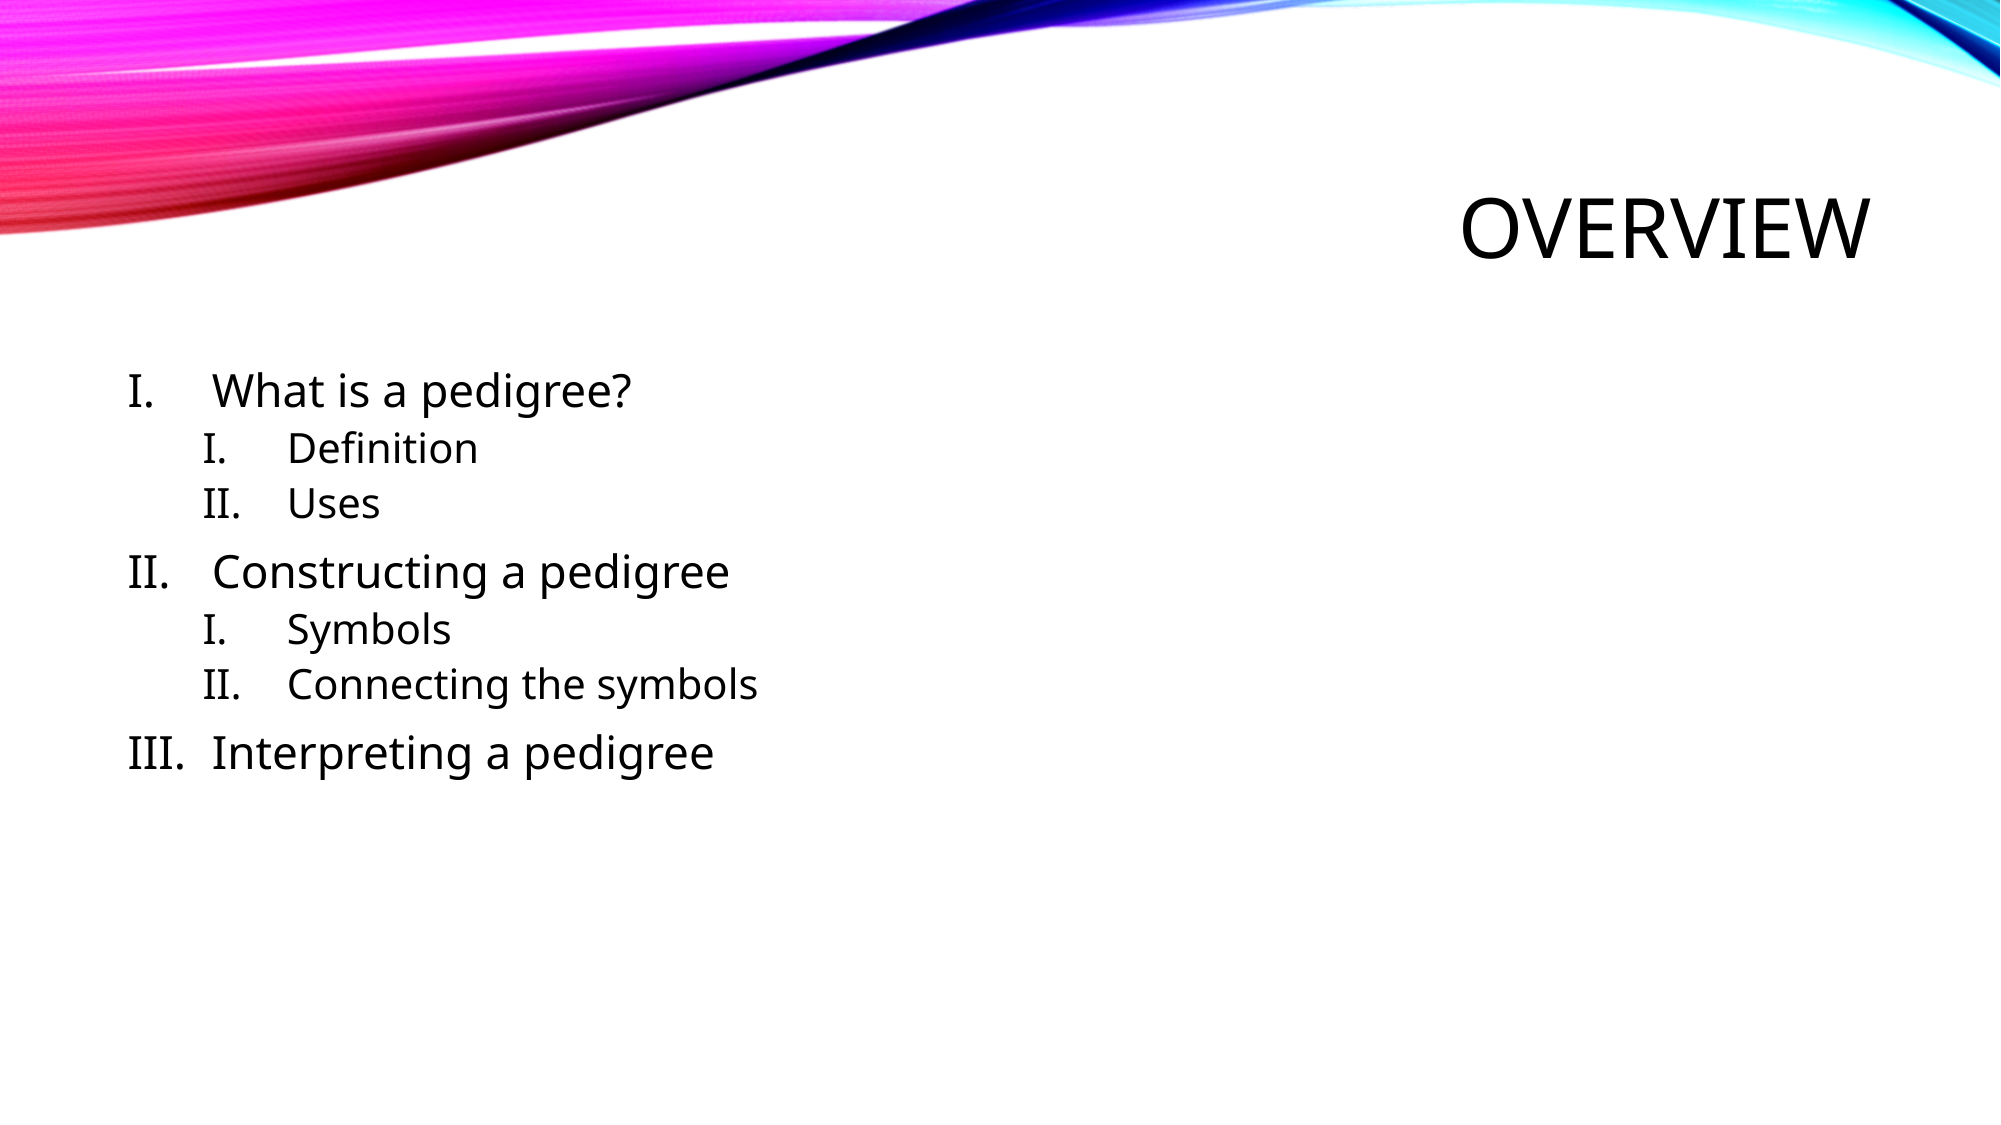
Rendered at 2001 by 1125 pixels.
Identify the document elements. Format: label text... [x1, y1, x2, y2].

list What is a pedigree? Definition Uses Constructing a pedigree Symbols Connecting the symbols Interpreting a pedigree [112, 360, 1888, 1021]
picture [1890, 0, 2000, 75]
picture [0, 0, 2000, 237]
title overview [474, 125, 1888, 338]
picture [1910, 0, 2000, 45]
